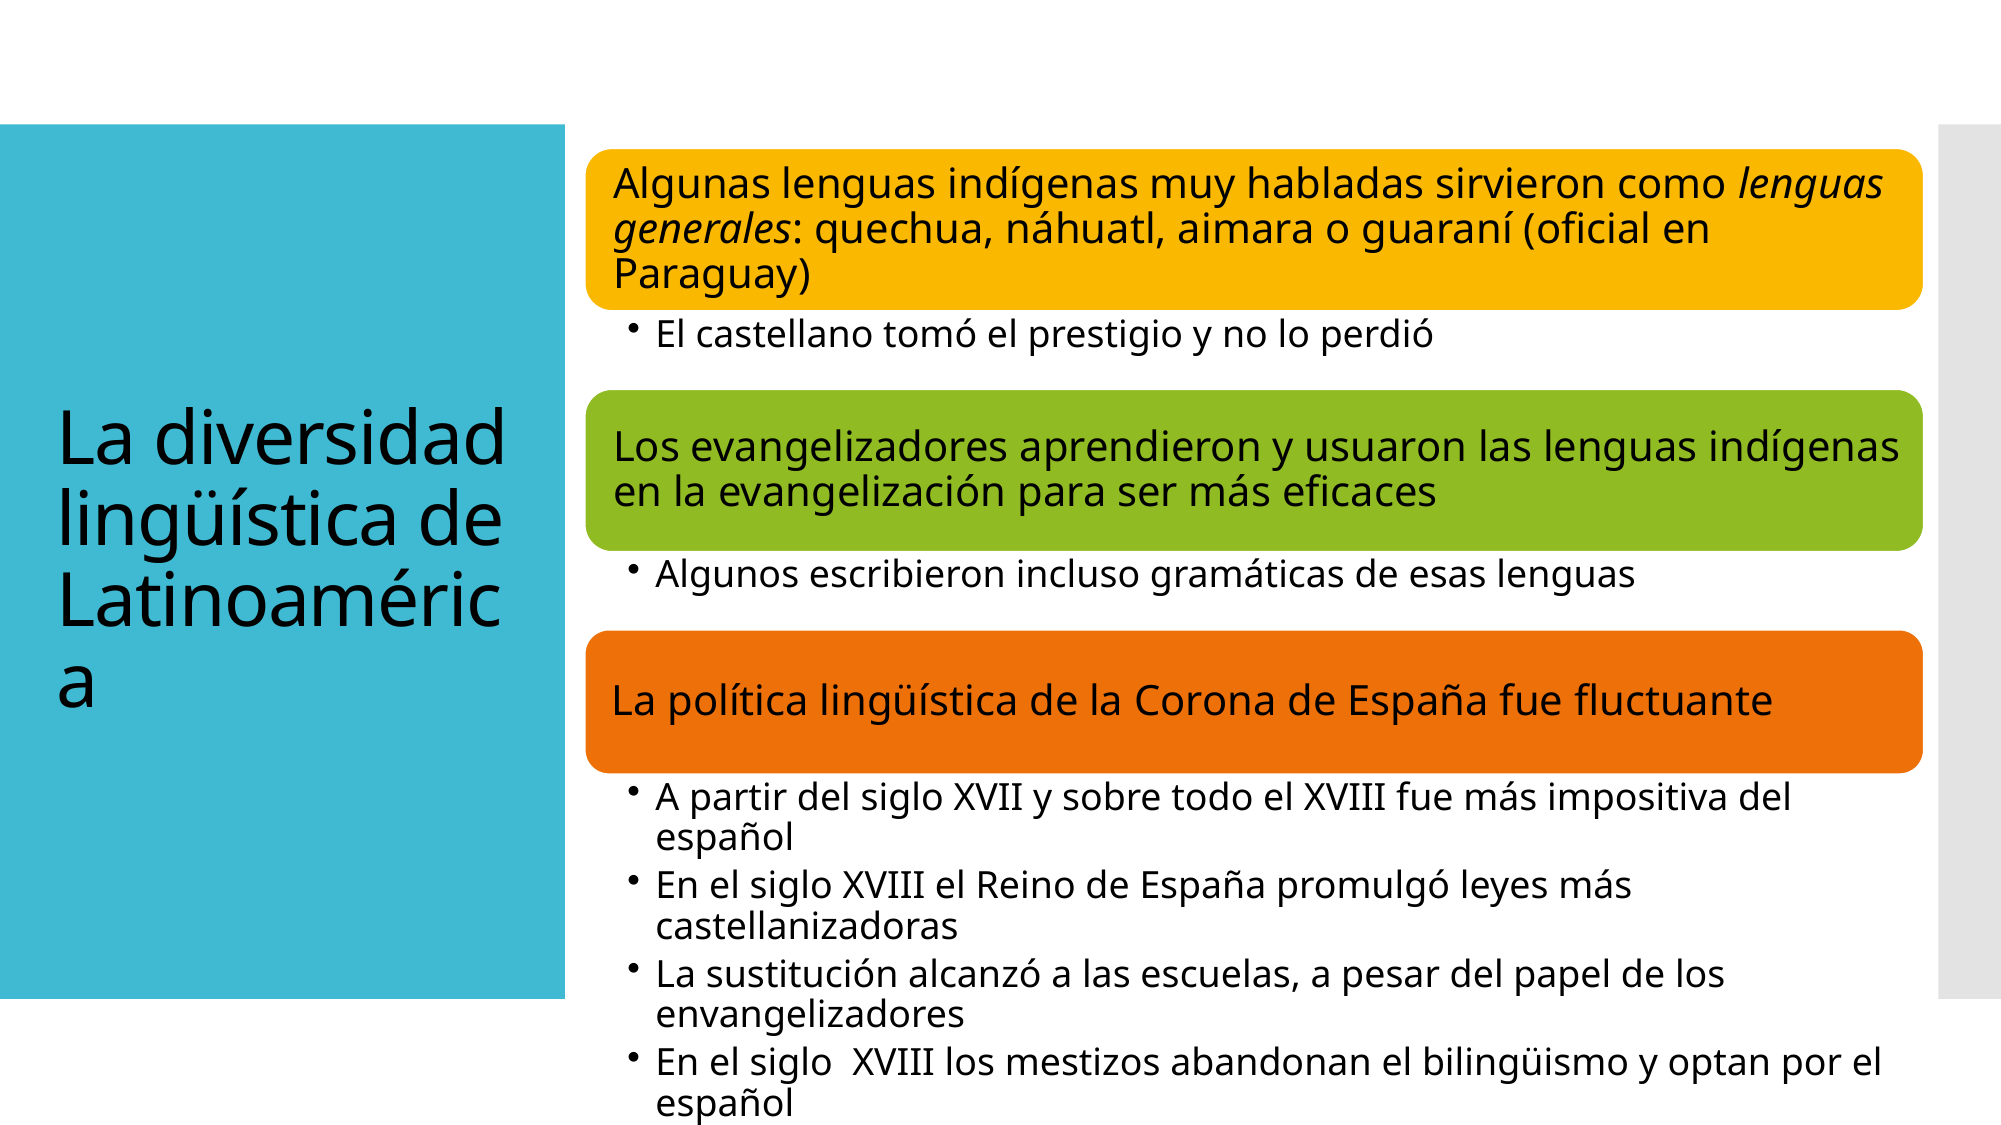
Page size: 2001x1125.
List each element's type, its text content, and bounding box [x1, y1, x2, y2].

title La diversidad lingüística de Latinoamérica [41, 184, 525, 940]
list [584, 145, 1925, 980]
